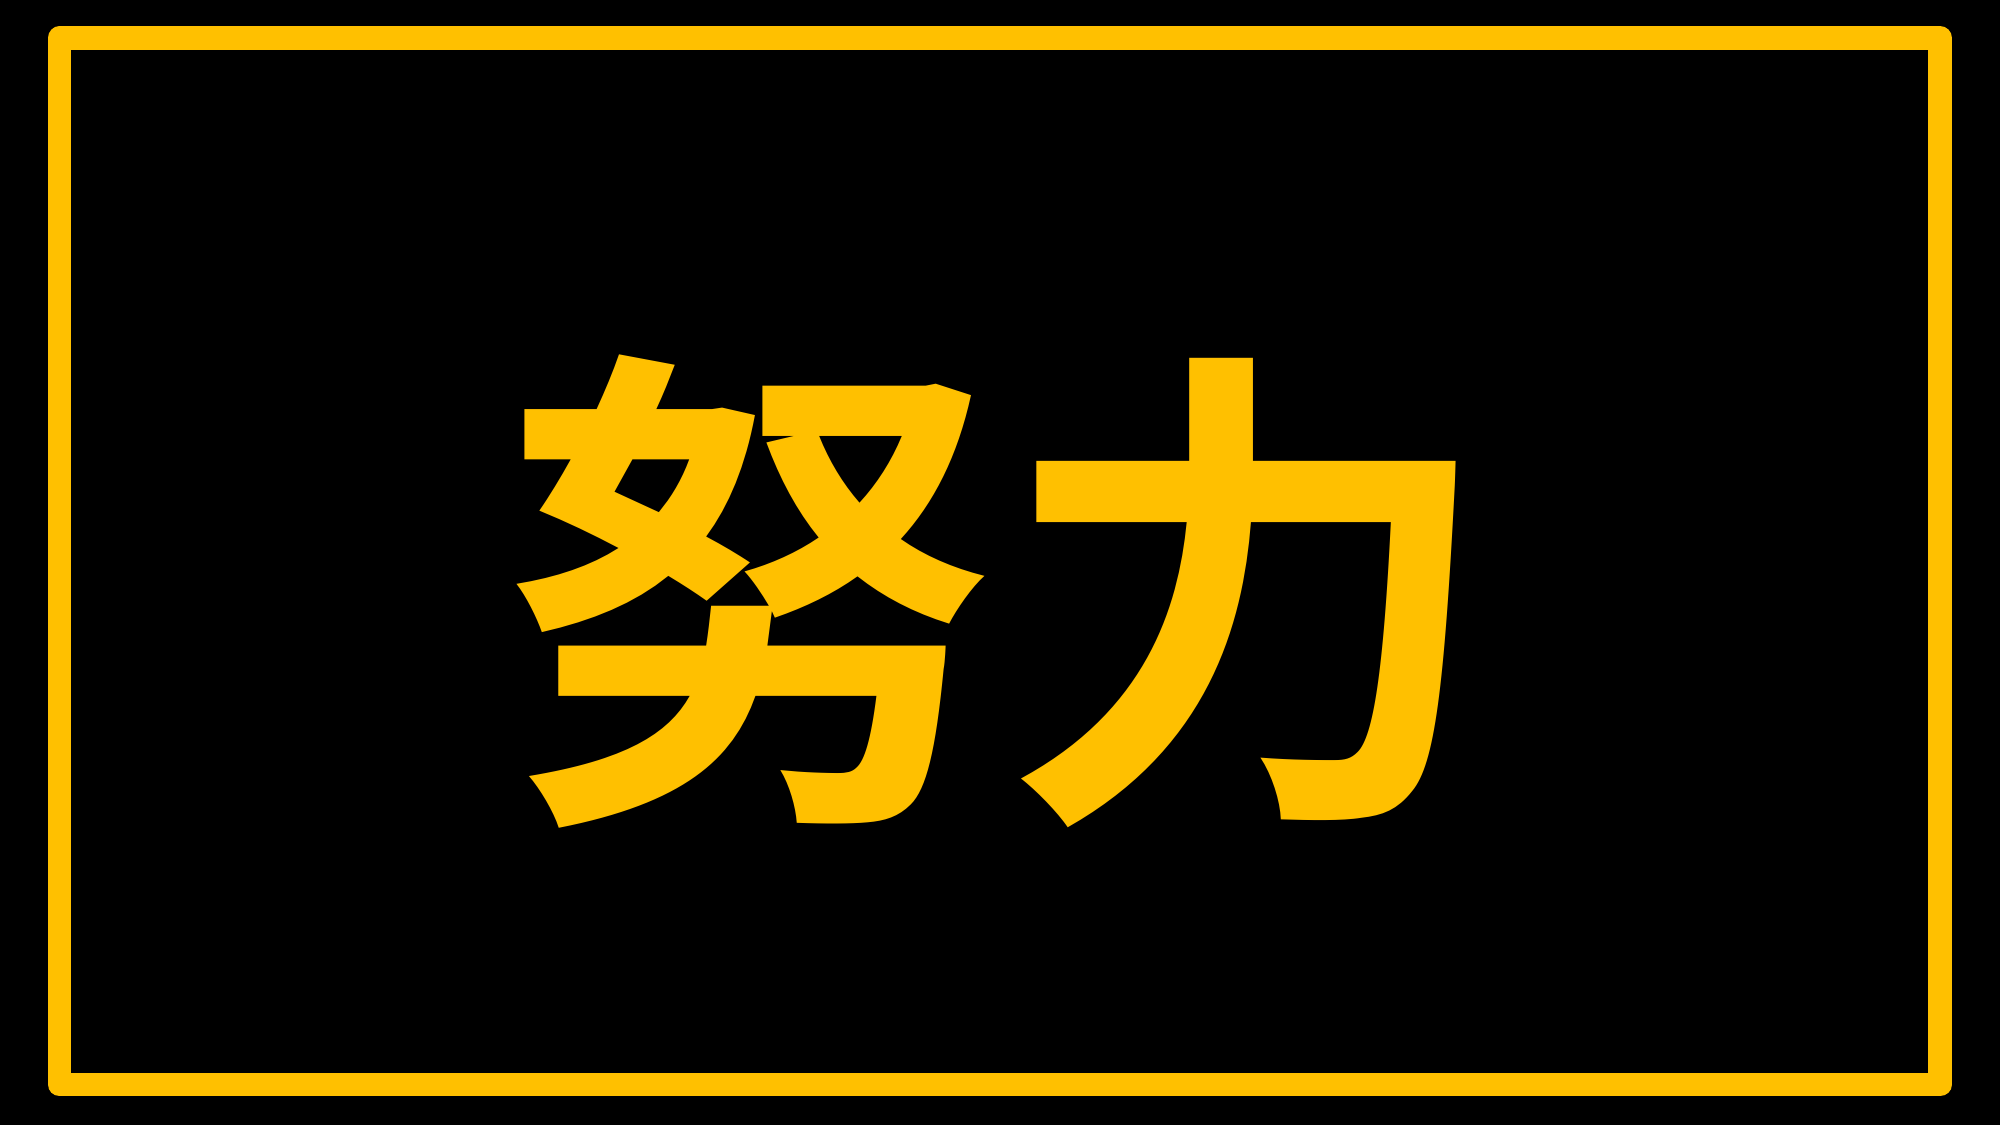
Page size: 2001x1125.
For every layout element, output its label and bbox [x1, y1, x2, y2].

text_box [59, 37, 1941, 1086]
